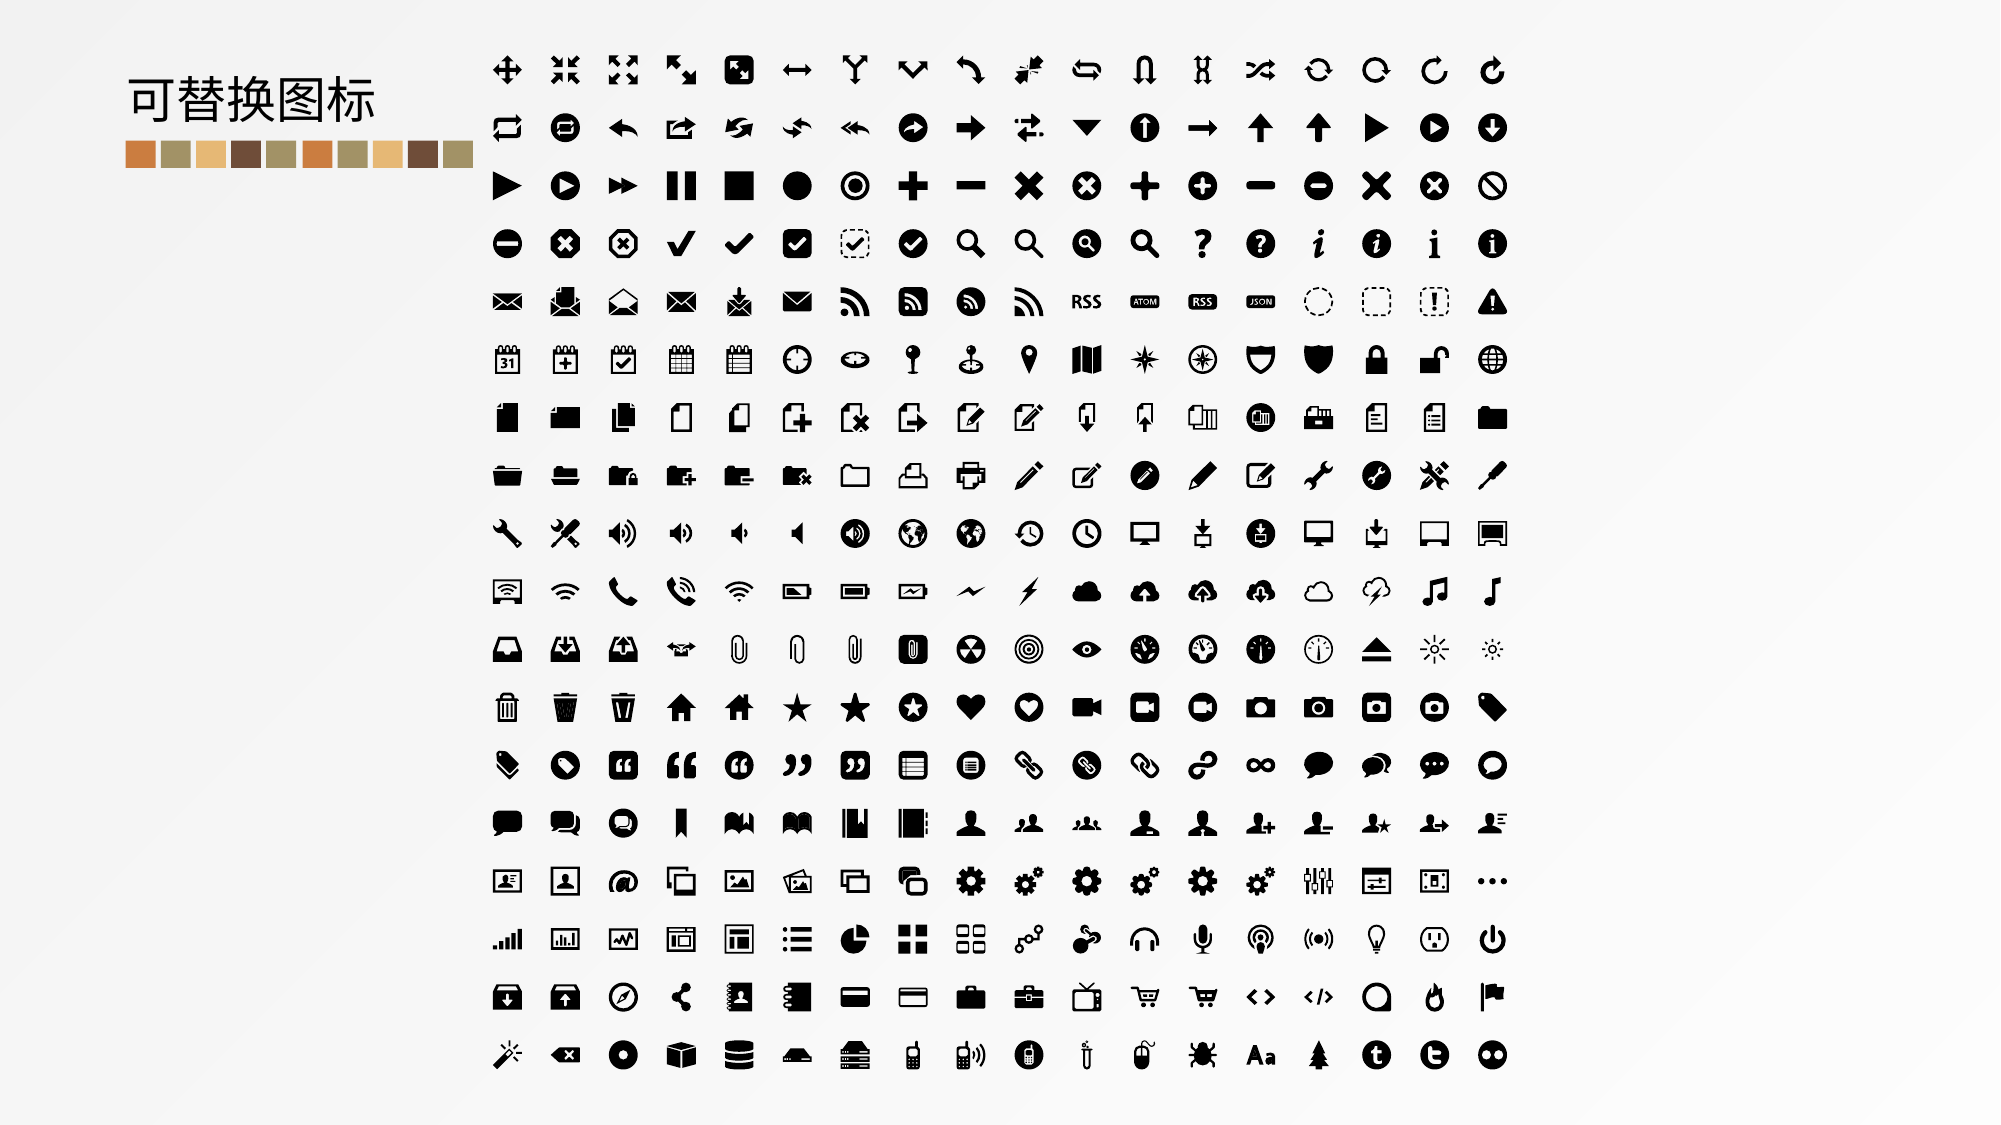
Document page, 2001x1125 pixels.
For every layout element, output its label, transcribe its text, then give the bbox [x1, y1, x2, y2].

text_box [782, 692, 812, 722]
text_box [847, 121, 870, 135]
text_box [730, 876, 750, 888]
text_box [1362, 57, 1392, 83]
text_box [1188, 866, 1218, 896]
text_box [1014, 171, 1044, 201]
text_box [1481, 524, 1504, 539]
text_box [1479, 930, 1506, 954]
text_box [608, 118, 638, 138]
text_box [550, 928, 580, 950]
text_box [1377, 818, 1392, 833]
text_box [1304, 65, 1328, 82]
text_box [1478, 878, 1485, 885]
text_box [1093, 819, 1102, 831]
text_box [1014, 1040, 1044, 1070]
text_box [666, 120, 692, 139]
text_box [737, 936, 749, 949]
text_box [907, 413, 928, 433]
text_box [1478, 812, 1502, 834]
text_box [499, 941, 504, 950]
text_box [550, 1047, 580, 1063]
text_box [1420, 461, 1449, 491]
text_box [1304, 811, 1330, 835]
text_box [559, 703, 565, 718]
text_box [725, 117, 749, 133]
text_box [1130, 752, 1151, 773]
text_box [679, 577, 696, 593]
text_box [1092, 294, 1102, 309]
text_box [898, 692, 928, 722]
text_box [1372, 752, 1392, 773]
text_box [972, 924, 986, 938]
text_box [1130, 692, 1160, 722]
text_box [782, 754, 797, 776]
text_box [1130, 927, 1160, 946]
text_box [724, 55, 754, 85]
text_box [724, 465, 750, 486]
text_box [1188, 750, 1218, 780]
text_box [492, 519, 522, 548]
text_box [724, 171, 754, 201]
text_box [1246, 62, 1257, 69]
text_box [1314, 703, 1324, 713]
text_box [1014, 287, 1044, 317]
text_box [1362, 656, 1392, 662]
text_box [1304, 928, 1310, 950]
text_box [1022, 814, 1044, 832]
text_box [495, 692, 519, 722]
text_box [898, 634, 928, 664]
text_box [1021, 113, 1041, 129]
text_box [1188, 634, 1218, 664]
text_box [1198, 640, 1206, 652]
text_box [615, 357, 632, 369]
text_box [608, 177, 626, 194]
text_box [956, 115, 986, 141]
text_box [905, 877, 928, 896]
text_box [914, 530, 923, 542]
text_box [552, 345, 578, 374]
text_box [624, 523, 631, 543]
text_box [609, 307, 637, 316]
text_box [616, 989, 631, 1005]
text_box [903, 808, 924, 838]
text_box [972, 940, 986, 954]
text_box [727, 301, 736, 316]
text_box [1246, 697, 1276, 718]
text_box [1362, 460, 1392, 491]
text_box [1365, 528, 1388, 548]
text_box [1083, 294, 1092, 309]
text_box [1022, 758, 1036, 772]
text_box [608, 1040, 638, 1070]
text_box [840, 1041, 870, 1055]
text_box [840, 519, 870, 548]
text_box [1304, 171, 1334, 201]
text_box [790, 927, 812, 932]
text_box [666, 642, 681, 651]
text_box [958, 345, 984, 374]
text_box [1191, 348, 1214, 371]
text_box [568, 72, 580, 85]
text_box [1014, 985, 1044, 997]
text_box [686, 293, 696, 311]
text_box [492, 124, 521, 142]
text_box [1188, 692, 1218, 722]
text_box [844, 588, 863, 595]
text_box [553, 466, 578, 478]
text_box [1317, 229, 1325, 236]
text_box [1264, 989, 1276, 1005]
text_box [608, 522, 620, 545]
text_box [1130, 810, 1160, 836]
text_box [790, 936, 812, 942]
text_box [1421, 55, 1448, 85]
text_box [725, 1040, 754, 1052]
text_box [494, 303, 521, 310]
text_box [1246, 181, 1276, 190]
text_box [1014, 692, 1044, 722]
text_box [782, 583, 812, 600]
text_box [724, 812, 754, 835]
text_box [1196, 588, 1209, 603]
text_box [558, 702, 573, 719]
text_box [1304, 634, 1334, 664]
text_box [898, 941, 911, 954]
text_box [559, 596, 571, 600]
text_box [558, 636, 573, 653]
text_box [1014, 818, 1025, 832]
text_box [840, 692, 870, 722]
text_box [840, 287, 870, 317]
text_box [1014, 634, 1044, 664]
text_box [956, 694, 986, 721]
text_box [852, 414, 870, 432]
text_box [1304, 751, 1334, 779]
text_box [725, 233, 754, 255]
text_box [1425, 982, 1444, 1012]
text_box [621, 177, 638, 194]
text_box [672, 116, 696, 132]
text_box [493, 114, 522, 132]
text_box [1014, 305, 1026, 317]
text_box [1018, 638, 1040, 660]
text_box [1130, 345, 1160, 374]
text_box [956, 181, 986, 190]
text_box [1263, 821, 1276, 834]
text_box [556, 287, 575, 308]
text_box [1440, 461, 1449, 470]
text_box [1246, 229, 1276, 259]
text_box [683, 751, 696, 779]
text_box [1130, 581, 1160, 602]
text_box [728, 308, 751, 317]
text_box [1014, 70, 1029, 85]
text_box [783, 982, 812, 1012]
text_box [505, 937, 510, 950]
text_box [1372, 703, 1381, 712]
text_box [898, 61, 928, 79]
text_box [728, 587, 750, 594]
text_box [782, 812, 812, 835]
text_box [668, 291, 695, 304]
text_box [617, 237, 630, 250]
text_box [1420, 869, 1449, 893]
text_box [906, 1040, 920, 1070]
text_box [666, 230, 696, 257]
text_box [679, 581, 691, 593]
text_box [1478, 460, 1507, 490]
text_box [1084, 929, 1101, 944]
text_box [1246, 989, 1258, 1005]
text_box [1256, 942, 1265, 954]
text_box [1423, 403, 1446, 432]
text_box [902, 588, 922, 595]
text_box [1134, 1040, 1156, 1070]
text_box [1246, 873, 1268, 896]
text_box [1362, 576, 1391, 597]
text_box [509, 358, 514, 369]
text_box [1130, 113, 1160, 143]
text_box [956, 750, 986, 780]
text_box [898, 171, 928, 201]
text_box [856, 924, 870, 938]
text_box [682, 1047, 696, 1068]
text_box [1193, 932, 1212, 954]
text_box [1500, 878, 1507, 885]
text_box [1487, 644, 1498, 654]
text_box [666, 927, 696, 952]
text_box [492, 171, 522, 201]
text_box [840, 351, 870, 369]
text_box [551, 478, 580, 485]
text_box [681, 642, 696, 651]
text_box [608, 288, 638, 315]
text_box [1478, 750, 1508, 780]
text_box [1484, 577, 1501, 606]
text_box [1130, 460, 1160, 491]
text_box [1072, 819, 1081, 831]
text_box [492, 810, 523, 836]
text_box [684, 171, 696, 201]
text_box [905, 345, 921, 374]
text_box [1130, 521, 1160, 545]
text_box [1485, 983, 1505, 1000]
text_box [1080, 466, 1098, 484]
text_box [728, 299, 751, 310]
text_box [1430, 875, 1439, 887]
text_box [1420, 1040, 1450, 1070]
text_box [1078, 403, 1096, 422]
text_box [1246, 295, 1276, 309]
text_box [1198, 251, 1206, 259]
text_box [1014, 924, 1044, 954]
text_box [608, 808, 638, 838]
text_box [492, 579, 522, 604]
text_box [553, 692, 578, 697]
text_box [1014, 404, 1035, 431]
text_box [782, 1048, 812, 1062]
text_box [608, 229, 638, 259]
text_box [1029, 55, 1044, 70]
text_box [493, 229, 522, 259]
text_box [566, 703, 571, 718]
text_box [1362, 307, 1370, 317]
text_box [840, 583, 870, 600]
text_box [492, 293, 522, 305]
text_box [608, 55, 621, 68]
text_box [1072, 581, 1102, 602]
text_box [898, 287, 928, 317]
text_box [915, 941, 928, 954]
text_box [1072, 641, 1102, 658]
text_box [956, 461, 986, 490]
text_box [1188, 986, 1218, 1002]
text_box [1025, 1050, 1033, 1056]
text_box [975, 1047, 981, 1063]
text_box [1308, 1040, 1329, 1070]
text_box [681, 70, 696, 85]
text_box [724, 870, 754, 892]
text_box [1324, 990, 1334, 1004]
text_box [1148, 866, 1160, 878]
text_box [725, 1060, 754, 1070]
text_box [1130, 986, 1160, 1002]
text_box [793, 413, 812, 433]
text_box [848, 634, 862, 664]
text_box [1478, 692, 1507, 722]
text_box [792, 117, 812, 130]
text_box [1247, 113, 1274, 143]
text_box [726, 345, 752, 374]
text_box [956, 866, 986, 896]
text_box [1032, 866, 1044, 878]
text_box [840, 927, 867, 954]
text_box [956, 924, 970, 938]
text_box [1074, 59, 1102, 74]
text_box [1326, 868, 1333, 895]
text_box [1188, 404, 1218, 430]
text_box [671, 403, 692, 432]
text_box [1434, 819, 1449, 832]
text_box [956, 1040, 971, 1070]
text_box [743, 528, 748, 538]
text_box [1138, 416, 1152, 432]
text_box [1264, 866, 1276, 878]
text_box [568, 55, 580, 68]
text_box [956, 55, 986, 85]
text_box [1362, 637, 1392, 652]
text_box [1478, 171, 1508, 201]
text_box [608, 636, 638, 662]
text_box [790, 946, 812, 952]
text_box [782, 292, 812, 312]
text_box [1085, 525, 1094, 540]
text_box [1072, 698, 1102, 717]
text_box [1078, 816, 1096, 831]
text_box [1362, 229, 1392, 259]
text_box [1478, 521, 1508, 546]
text_box [898, 473, 928, 489]
text_box [498, 874, 513, 888]
text_box [1319, 868, 1326, 895]
text_box [682, 528, 687, 538]
text_box [798, 754, 812, 776]
text_box [550, 301, 560, 316]
text_box [840, 869, 870, 893]
text_box [725, 1052, 754, 1061]
text_box [1198, 924, 1208, 944]
text_box [1252, 929, 1269, 944]
text_box [666, 1047, 681, 1068]
text_box [915, 924, 928, 937]
text_box [956, 229, 986, 259]
text_box [1021, 345, 1038, 374]
text_box [1304, 868, 1311, 895]
text_box [1194, 519, 1212, 548]
text_box [1139, 758, 1160, 779]
text_box [1423, 653, 1431, 661]
text_box [1429, 644, 1440, 654]
text_box [511, 933, 516, 950]
text_box [1246, 462, 1272, 488]
text_box [628, 472, 638, 486]
text_box [1079, 415, 1095, 432]
text_box [550, 171, 580, 201]
text_box [840, 987, 870, 1007]
text_box [685, 523, 693, 543]
text_box [1419, 752, 1449, 779]
text_box [1430, 704, 1439, 712]
text_box [1478, 1040, 1508, 1070]
text_box [729, 403, 750, 433]
text_box [1367, 884, 1386, 890]
text_box [669, 345, 694, 374]
text_box [1478, 288, 1508, 315]
text_box [496, 403, 518, 432]
text_box [1188, 171, 1218, 201]
text_box [1246, 403, 1276, 432]
text_box [782, 126, 802, 139]
text_box [729, 936, 735, 949]
text_box [1188, 461, 1218, 491]
text_box [724, 750, 754, 780]
text_box [840, 463, 870, 487]
text_box [1420, 521, 1449, 546]
text_box [517, 928, 522, 950]
text_box [1246, 59, 1276, 78]
text_box [1256, 535, 1266, 541]
text_box [625, 55, 638, 68]
text_box [1188, 120, 1218, 137]
text_box [1137, 403, 1153, 424]
text_box [1014, 296, 1035, 317]
text_box [1314, 934, 1324, 944]
text_box [1072, 119, 1102, 136]
text_box [613, 932, 634, 947]
text_box [1304, 990, 1313, 1004]
text_box [1365, 345, 1388, 374]
text_box [1431, 292, 1437, 306]
text_box [904, 463, 922, 479]
text_box [1072, 294, 1083, 309]
text_box [1188, 294, 1218, 310]
text_box [512, 295, 522, 309]
text_box [898, 403, 920, 432]
text_box [555, 589, 576, 596]
text_box [625, 72, 638, 85]
text_box [671, 935, 676, 947]
text_box [1369, 519, 1383, 535]
text_box [492, 55, 522, 85]
text_box [617, 403, 635, 427]
text_box [732, 592, 746, 598]
text_box [1014, 466, 1039, 491]
text_box [729, 929, 749, 935]
text_box [1254, 588, 1267, 603]
text_box [1081, 1048, 1093, 1070]
text_box [1014, 520, 1044, 547]
text_box [550, 113, 580, 143]
text_box [1132, 55, 1157, 85]
text_box [1419, 814, 1441, 832]
text_box [903, 871, 917, 881]
text_box [1429, 237, 1441, 259]
text_box [1304, 345, 1334, 374]
text_box [1362, 1040, 1392, 1070]
text_box [608, 465, 634, 486]
text_box [684, 474, 696, 486]
text_box [846, 808, 868, 838]
text_box [1256, 463, 1276, 482]
text_box [1438, 638, 1446, 645]
text_box [666, 293, 677, 311]
text_box [1025, 762, 1044, 780]
text_box [1093, 345, 1102, 374]
text_box [801, 474, 812, 485]
text_box [1490, 924, 1495, 943]
text_box [553, 698, 578, 722]
text_box [1072, 982, 1102, 1012]
text_box [492, 470, 523, 486]
text_box [782, 403, 804, 432]
text_box [1308, 931, 1314, 947]
text_box [1420, 113, 1449, 143]
text_box [782, 868, 812, 894]
text_box [1306, 289, 1312, 296]
text_box [898, 583, 928, 600]
text_box [550, 72, 563, 85]
text_box [1420, 692, 1449, 722]
text_box [611, 692, 635, 697]
text_box [1188, 345, 1218, 374]
text_box [666, 577, 696, 606]
text_box [492, 869, 522, 893]
text_box [1150, 940, 1155, 952]
text_box [1253, 411, 1260, 422]
text_box [742, 478, 754, 482]
text_box [666, 866, 689, 889]
text_box 可替换图标 [111, 61, 392, 137]
text_box [559, 357, 572, 370]
text_box [492, 984, 522, 1010]
text_box [1311, 868, 1319, 895]
text_box [730, 123, 754, 138]
text_box [550, 583, 580, 591]
text_box [1362, 867, 1392, 895]
text_box [1246, 812, 1266, 834]
text_box [1422, 576, 1448, 606]
text_box [492, 636, 522, 662]
text_box [666, 55, 681, 70]
text_box [1478, 229, 1508, 259]
text_box [1029, 527, 1037, 538]
text_box [898, 808, 902, 838]
text_box [898, 519, 928, 548]
text_box [792, 881, 809, 890]
text_box [608, 72, 621, 85]
text_box [898, 229, 928, 259]
text_box [668, 302, 695, 312]
text_box [785, 815, 796, 828]
text_box [550, 229, 580, 259]
text_box [782, 466, 807, 485]
text_box [898, 987, 928, 1008]
text_box [782, 171, 812, 201]
text_box [1431, 229, 1438, 236]
text_box [1072, 66, 1099, 81]
text_box [492, 1048, 514, 1070]
text_box [1130, 171, 1160, 201]
text_box [956, 810, 986, 836]
text_box [783, 291, 811, 304]
text_box [671, 982, 691, 1012]
text_box [898, 113, 928, 143]
text_box [1188, 1041, 1218, 1068]
text_box [1130, 295, 1160, 309]
text_box [1246, 579, 1276, 601]
text_box [782, 345, 812, 374]
text_box [666, 1042, 696, 1050]
text_box [1188, 810, 1218, 836]
text_box [611, 698, 635, 722]
text_box [550, 518, 564, 532]
text_box [799, 815, 809, 828]
text_box [979, 1043, 986, 1067]
text_box [550, 984, 580, 1010]
text_box [497, 583, 518, 590]
text_box [550, 750, 580, 780]
text_box [1304, 406, 1334, 430]
text_box [608, 928, 638, 950]
text_box [840, 308, 849, 317]
text_box [1365, 113, 1389, 143]
text_box [500, 588, 515, 593]
text_box [1316, 988, 1324, 1005]
text_box [956, 586, 986, 597]
text_box [1265, 1052, 1276, 1065]
text_box [1478, 406, 1508, 429]
text_box [1194, 229, 1212, 250]
text_box [790, 634, 805, 664]
text_box [496, 763, 519, 780]
text_box [666, 171, 678, 201]
text_box [846, 237, 865, 251]
text_box [608, 577, 638, 606]
text_box [1312, 237, 1325, 259]
text_box [1135, 940, 1140, 952]
text_box [550, 866, 580, 896]
text_box [666, 465, 692, 486]
text_box [557, 873, 574, 889]
text_box [782, 63, 812, 76]
text_box [500, 357, 508, 369]
text_box [1420, 171, 1449, 201]
text_box [674, 649, 688, 657]
text_box [550, 407, 580, 429]
text_box [848, 178, 863, 193]
text_box [677, 935, 691, 947]
text_box [898, 750, 928, 780]
text_box [957, 403, 979, 432]
text_box [608, 750, 638, 780]
text_box [1095, 462, 1102, 469]
text_box [1362, 982, 1392, 1012]
text_box [1324, 931, 1329, 947]
text_box [1246, 519, 1276, 548]
text_box [1130, 229, 1160, 259]
text_box [1489, 878, 1496, 885]
text_box [1193, 55, 1212, 85]
text_box [608, 982, 638, 1012]
text_box [608, 870, 638, 893]
text_box [1014, 873, 1037, 896]
text_box [666, 693, 696, 722]
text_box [125, 140, 474, 168]
text_box [550, 519, 580, 548]
text_box [840, 171, 870, 201]
text_box [496, 750, 519, 774]
text_box [840, 750, 870, 780]
text_box [1081, 238, 1089, 246]
text_box [675, 808, 687, 838]
text_box [1327, 928, 1334, 950]
text_box [1309, 58, 1334, 75]
text_box [726, 982, 753, 1012]
text_box [1304, 460, 1333, 491]
text_box [1246, 345, 1276, 374]
text_box [550, 55, 563, 68]
text_box [842, 808, 846, 838]
text_box [1036, 404, 1044, 411]
text_box [1014, 750, 1032, 769]
text_box [1361, 757, 1384, 778]
text_box [731, 634, 748, 664]
text_box [550, 636, 580, 662]
text_box [492, 295, 502, 309]
text_box [732, 287, 746, 304]
text_box [669, 522, 682, 545]
text_box [1130, 873, 1153, 896]
text_box [1072, 345, 1081, 374]
text_box [1367, 877, 1386, 884]
text_box [1072, 467, 1094, 489]
text_box [1420, 927, 1449, 952]
text_box [956, 985, 986, 1009]
text_box [1304, 581, 1334, 602]
text_box [1082, 345, 1092, 374]
text_box [842, 55, 868, 85]
text_box [1304, 696, 1334, 718]
text_box [612, 408, 629, 432]
text_box [1246, 634, 1276, 664]
text_box [1014, 229, 1044, 259]
text_box [679, 586, 686, 593]
text_box [1022, 642, 1036, 656]
text_box [743, 301, 752, 316]
text_box [956, 287, 986, 317]
text_box [956, 519, 986, 548]
text_box [724, 581, 754, 590]
text_box [570, 301, 580, 316]
text_box [1480, 982, 1484, 1012]
text_box [1188, 580, 1218, 601]
text_box [1072, 519, 1102, 548]
text_box [1072, 750, 1102, 780]
text_box [616, 636, 631, 653]
text_box [1478, 113, 1508, 143]
text_box [1072, 229, 1102, 259]
text_box [1072, 171, 1102, 201]
text_box [791, 522, 803, 545]
text_box [956, 634, 986, 664]
text_box [1367, 924, 1386, 948]
text_box [567, 535, 580, 548]
text_box [1034, 461, 1044, 470]
text_box [1021, 408, 1040, 427]
text_box [840, 297, 860, 317]
text_box [966, 407, 985, 426]
text_box [1304, 520, 1334, 547]
text_box [972, 1050, 976, 1060]
text_box [1362, 171, 1392, 201]
text_box [782, 229, 812, 259]
text_box [495, 345, 521, 374]
text_box [1072, 866, 1102, 896]
text_box [1420, 346, 1449, 374]
text_box [898, 866, 921, 885]
text_box [626, 519, 637, 548]
text_box [840, 1063, 870, 1069]
text_box [621, 528, 626, 538]
text_box [667, 751, 679, 779]
text_box [1019, 576, 1039, 606]
text_box [552, 308, 579, 317]
text_box [1130, 634, 1160, 664]
text_box [1478, 345, 1508, 374]
text_box [1080, 924, 1090, 934]
text_box [1434, 466, 1444, 476]
text_box [1246, 1045, 1264, 1065]
text_box [1362, 813, 1380, 833]
text_box [840, 121, 851, 135]
text_box [1246, 758, 1276, 773]
text_box [724, 694, 754, 720]
text_box [1362, 692, 1392, 722]
text_box [673, 873, 696, 896]
text_box [550, 810, 574, 832]
text_box [610, 345, 636, 374]
text_box [1257, 934, 1264, 941]
text_box [898, 924, 911, 937]
text_box [1247, 924, 1274, 950]
text_box [1306, 113, 1331, 143]
text_box [1366, 403, 1388, 432]
text_box [840, 1056, 870, 1062]
text_box [1014, 998, 1044, 1009]
text_box [1368, 586, 1382, 607]
text_box [558, 815, 580, 836]
text_box [956, 940, 970, 954]
text_box [731, 522, 743, 545]
text_box [1072, 936, 1096, 954]
text_box [1322, 826, 1333, 830]
text_box [494, 465, 521, 470]
text_box [786, 588, 802, 595]
text_box [1259, 70, 1276, 81]
text_box [1017, 126, 1037, 142]
text_box [1480, 55, 1505, 85]
text_box [724, 924, 754, 954]
text_box [841, 403, 863, 432]
text_box [1317, 645, 1321, 661]
text_box [1419, 475, 1435, 490]
